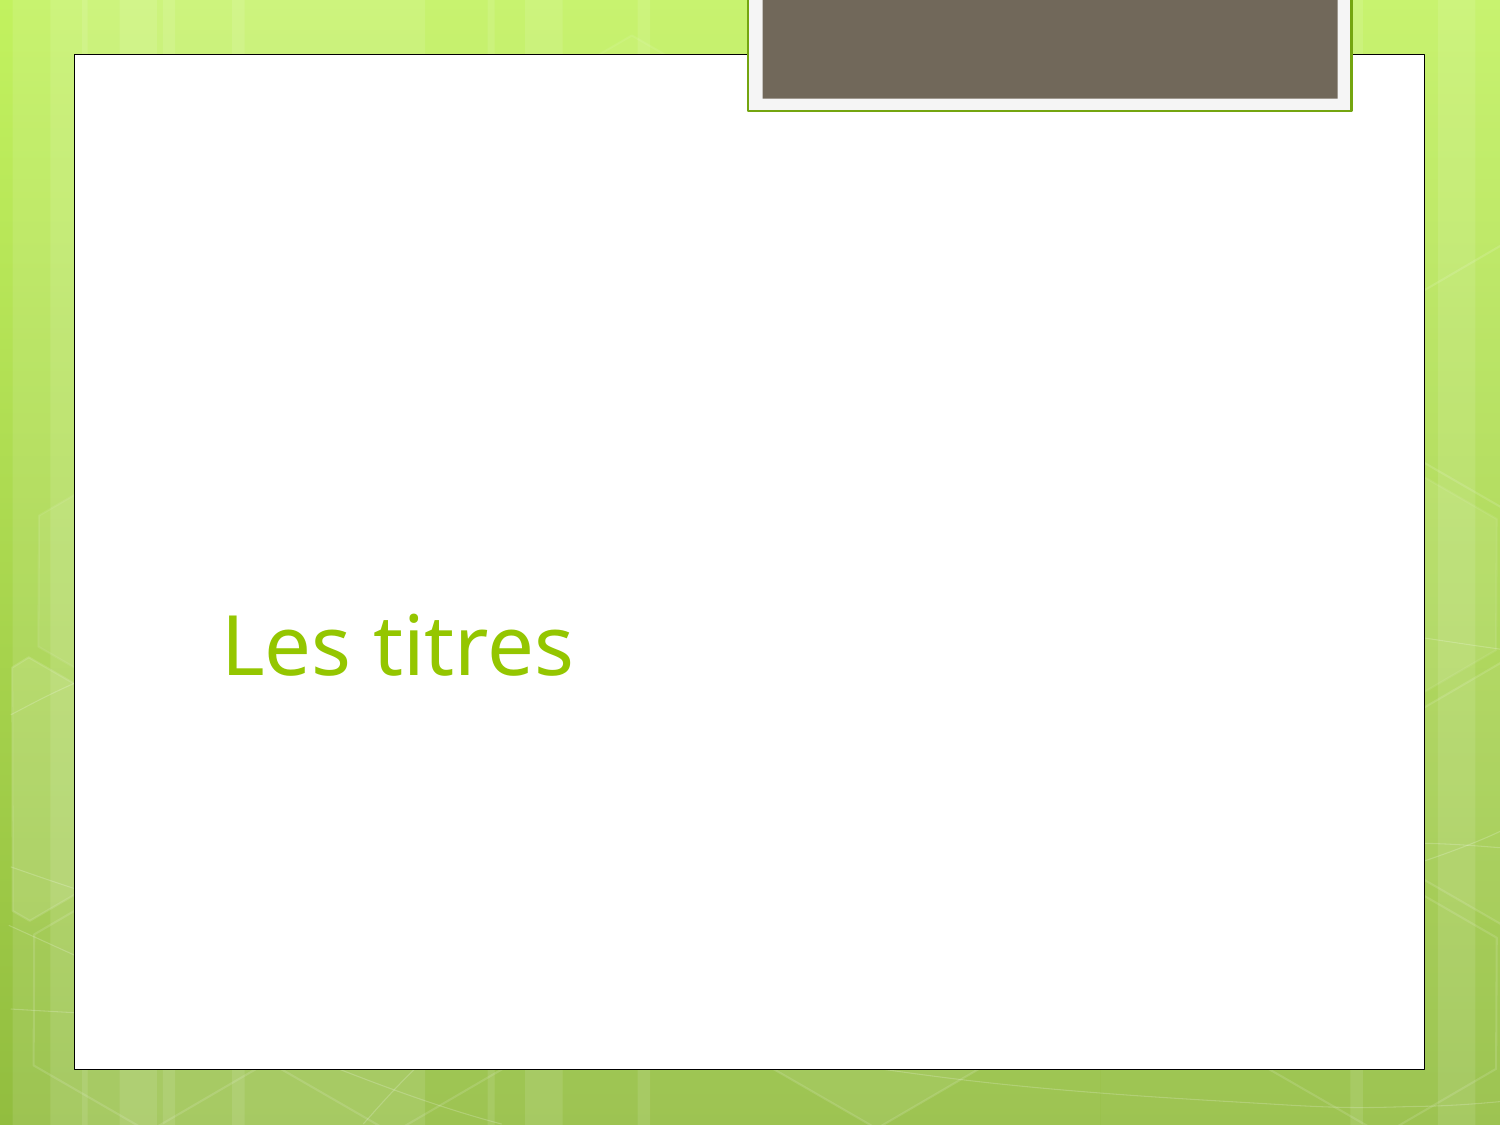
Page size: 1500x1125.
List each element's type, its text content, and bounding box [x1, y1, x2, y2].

title Les titres [206, 475, 1296, 700]
